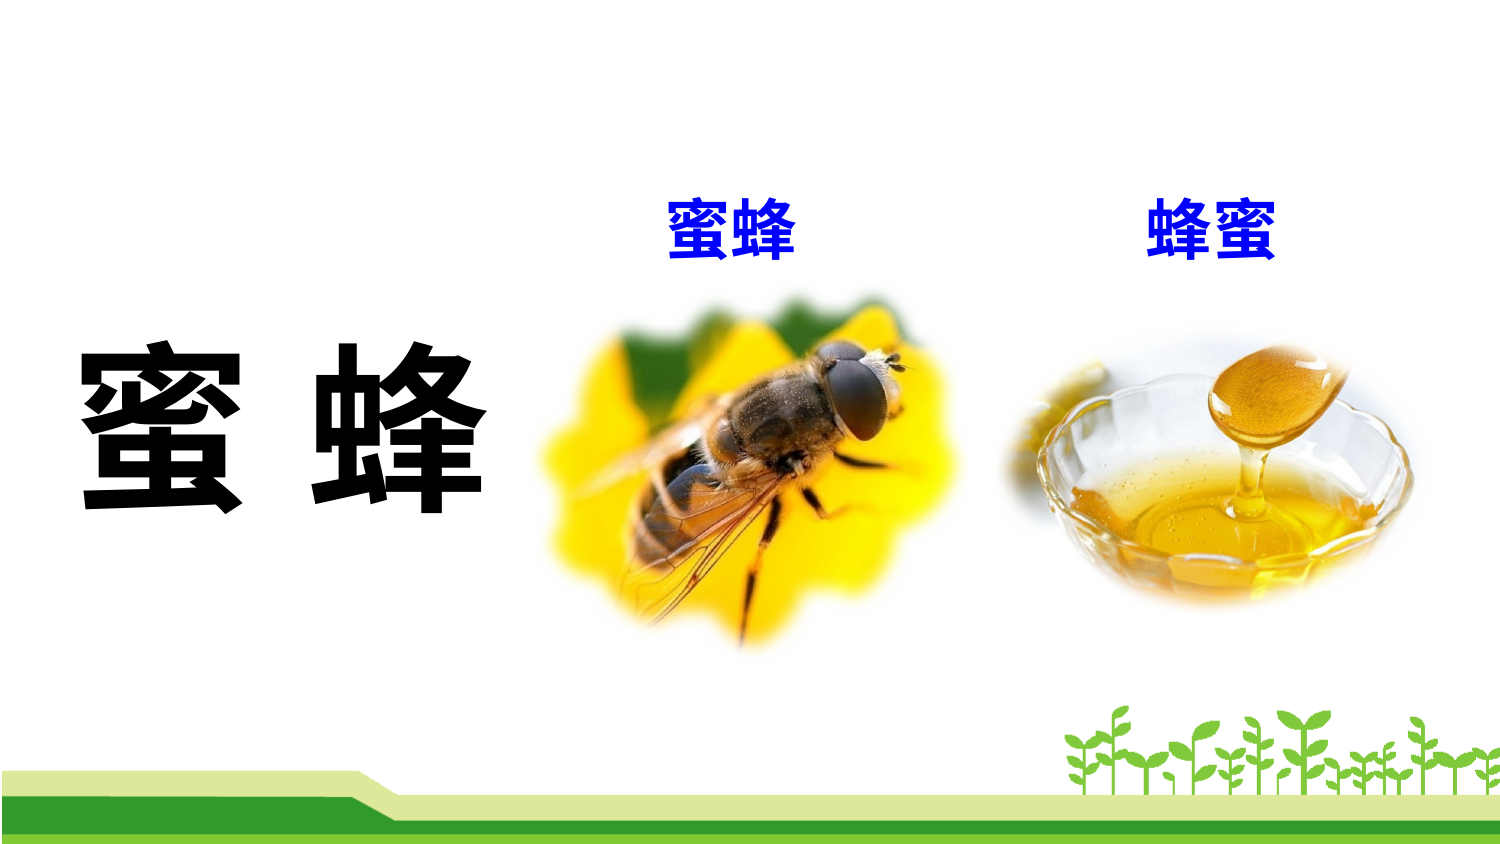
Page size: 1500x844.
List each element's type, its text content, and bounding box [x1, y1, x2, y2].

picture [0, 0, 1500, 844]
text_box 蜜 [54, 307, 268, 542]
text_box 蜂 [292, 307, 506, 542]
text_box 蜜蜂 [649, 180, 892, 274]
text_box 蜂蜜 [1130, 180, 1373, 276]
